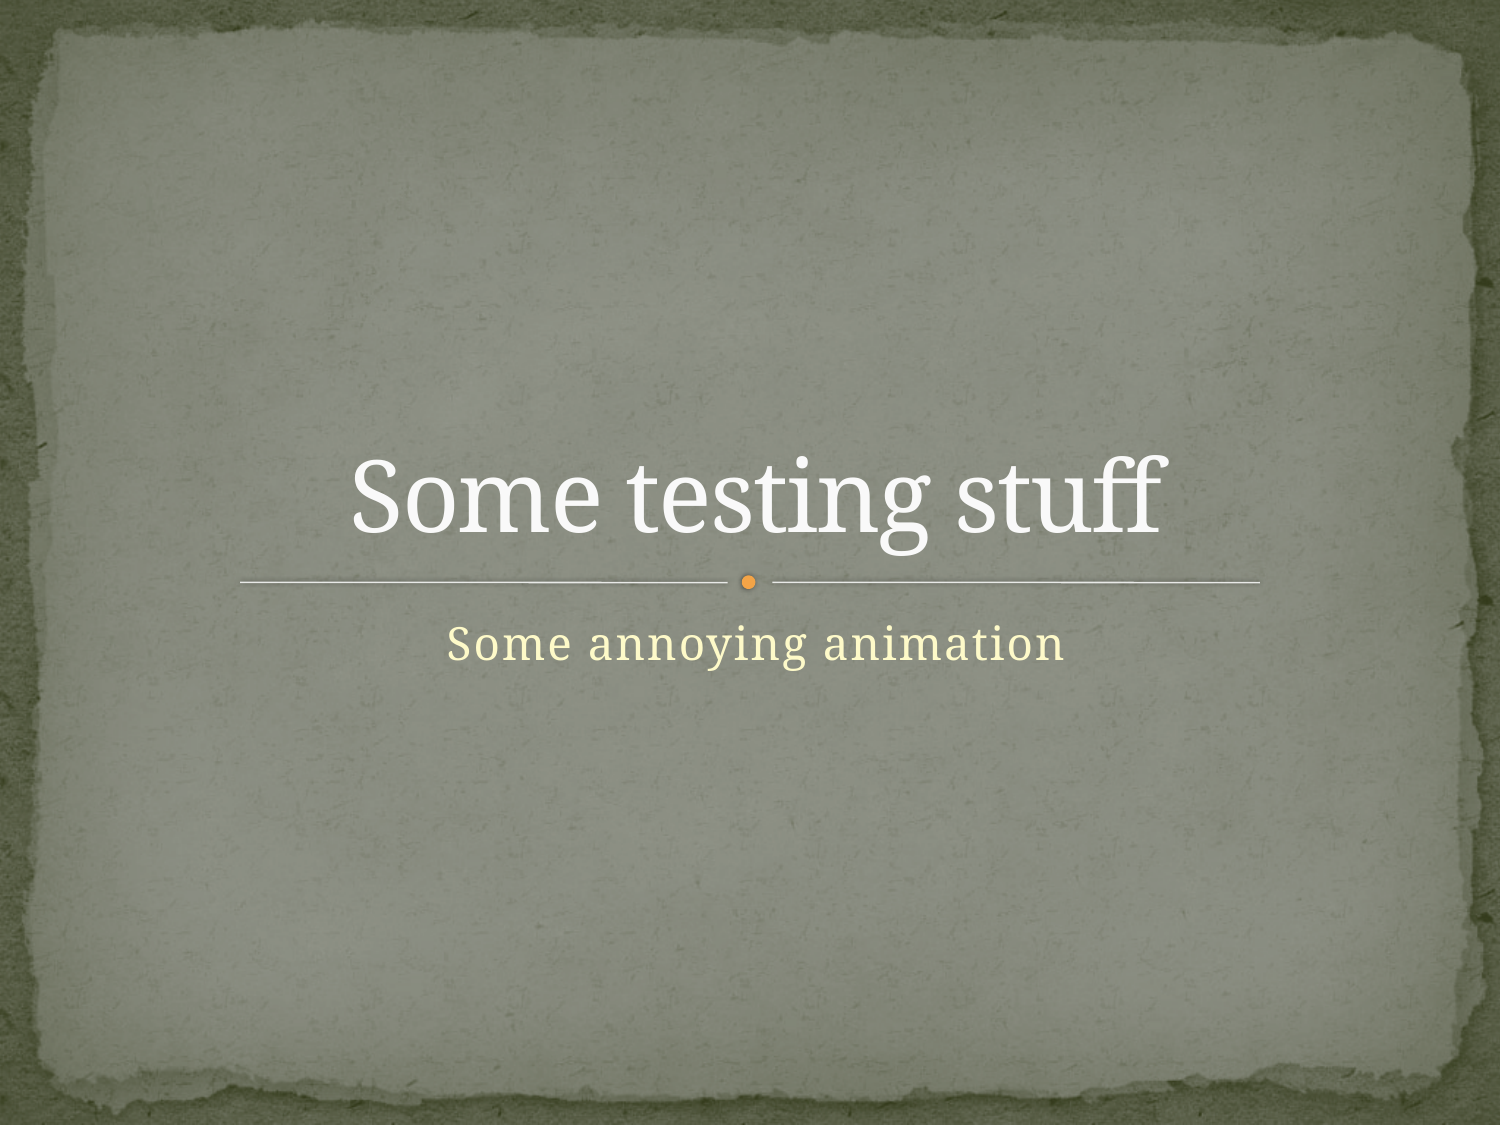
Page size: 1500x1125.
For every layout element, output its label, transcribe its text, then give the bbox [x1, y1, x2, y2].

title Some testing stuff [74, 235, 1438, 561]
subtitle Some annoying animation [75, 606, 1438, 795]
